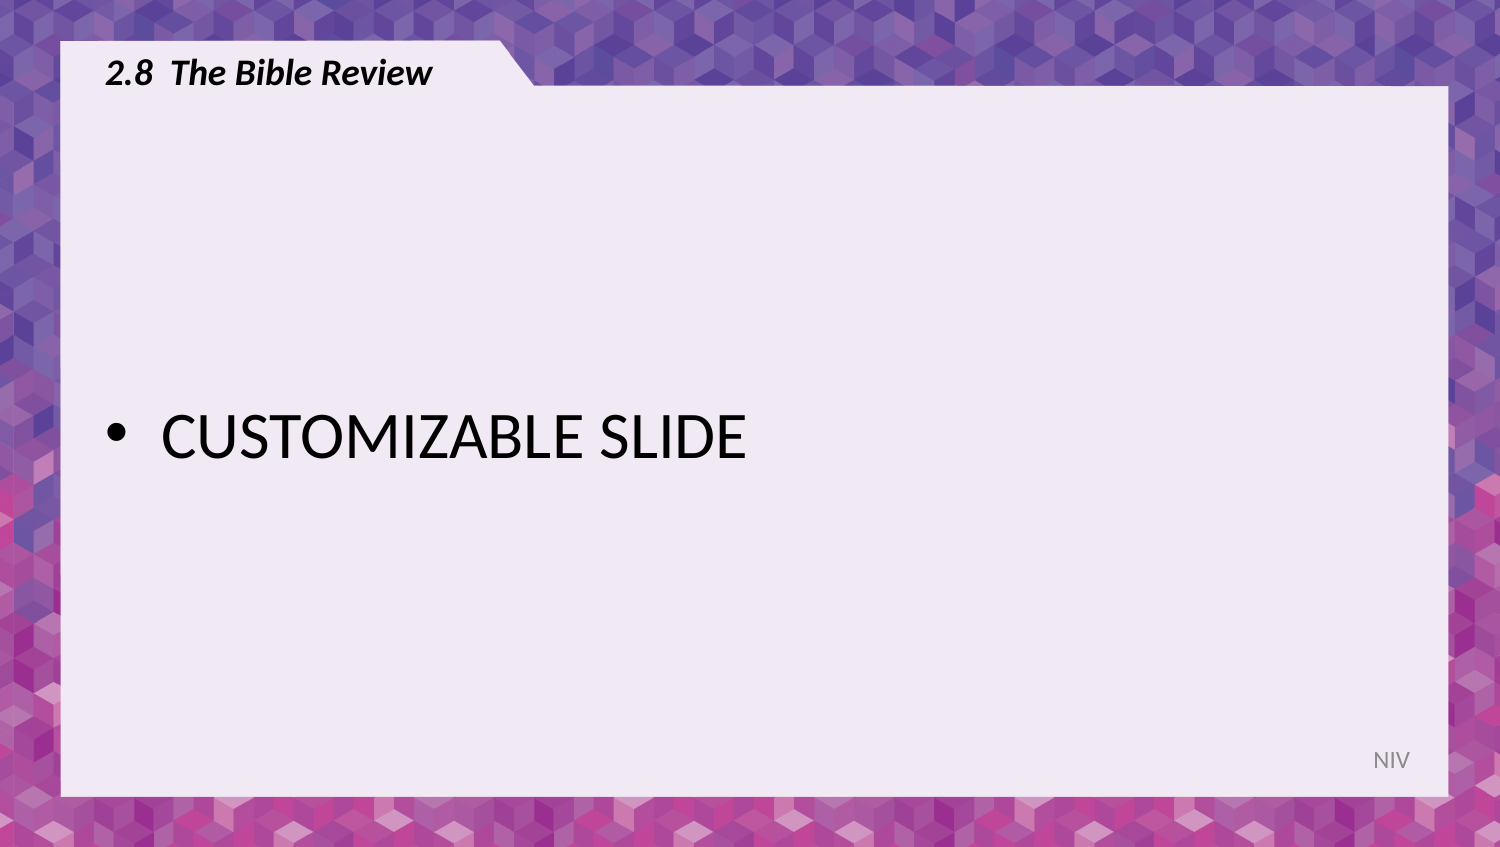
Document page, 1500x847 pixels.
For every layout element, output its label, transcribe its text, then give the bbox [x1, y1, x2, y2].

list CUSTOMIZABLE SLIDE [89, 141, 1403, 722]
title 2.8 The Bible Review [89, 33, 1420, 108]
footer NIV [950, 736, 1425, 782]
picture [0, 0, 1500, 847]
